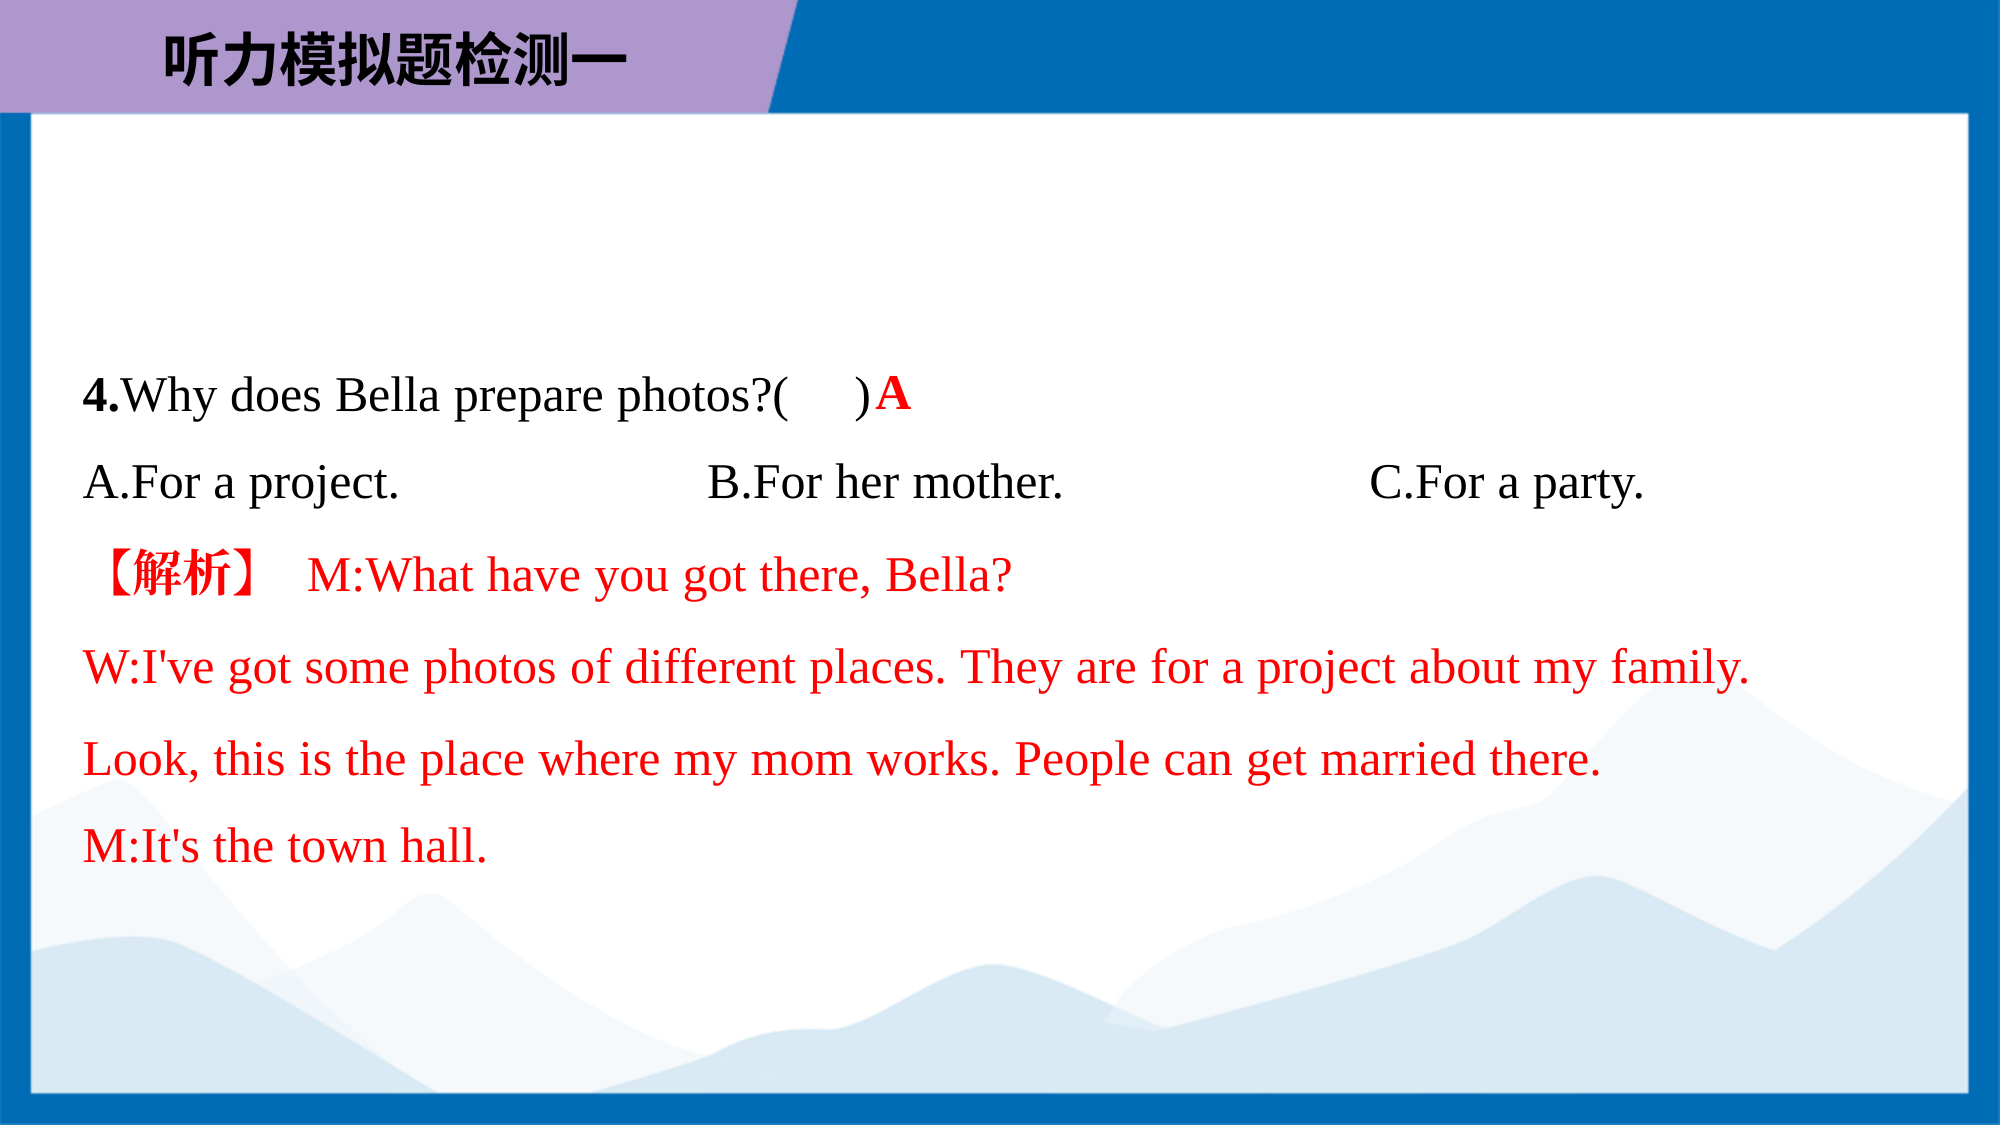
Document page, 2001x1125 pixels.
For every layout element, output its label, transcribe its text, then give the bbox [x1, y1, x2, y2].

text_box 4.Why does Bella prepare photos?( ) [82, 333, 1917, 412]
text_box A.For a project. B.For her mother. C.For a party. [82, 421, 1917, 500]
text_box 【解析】 M:What have you got there, Bella? W:I've got some photos of different places. They are for a project about my family. Look, this is the place where my mom works. People can get married there. M:It's the town hall. [82, 510, 1917, 863]
text_box A [857, 332, 930, 411]
picture [0, 0, 2000, 1125]
